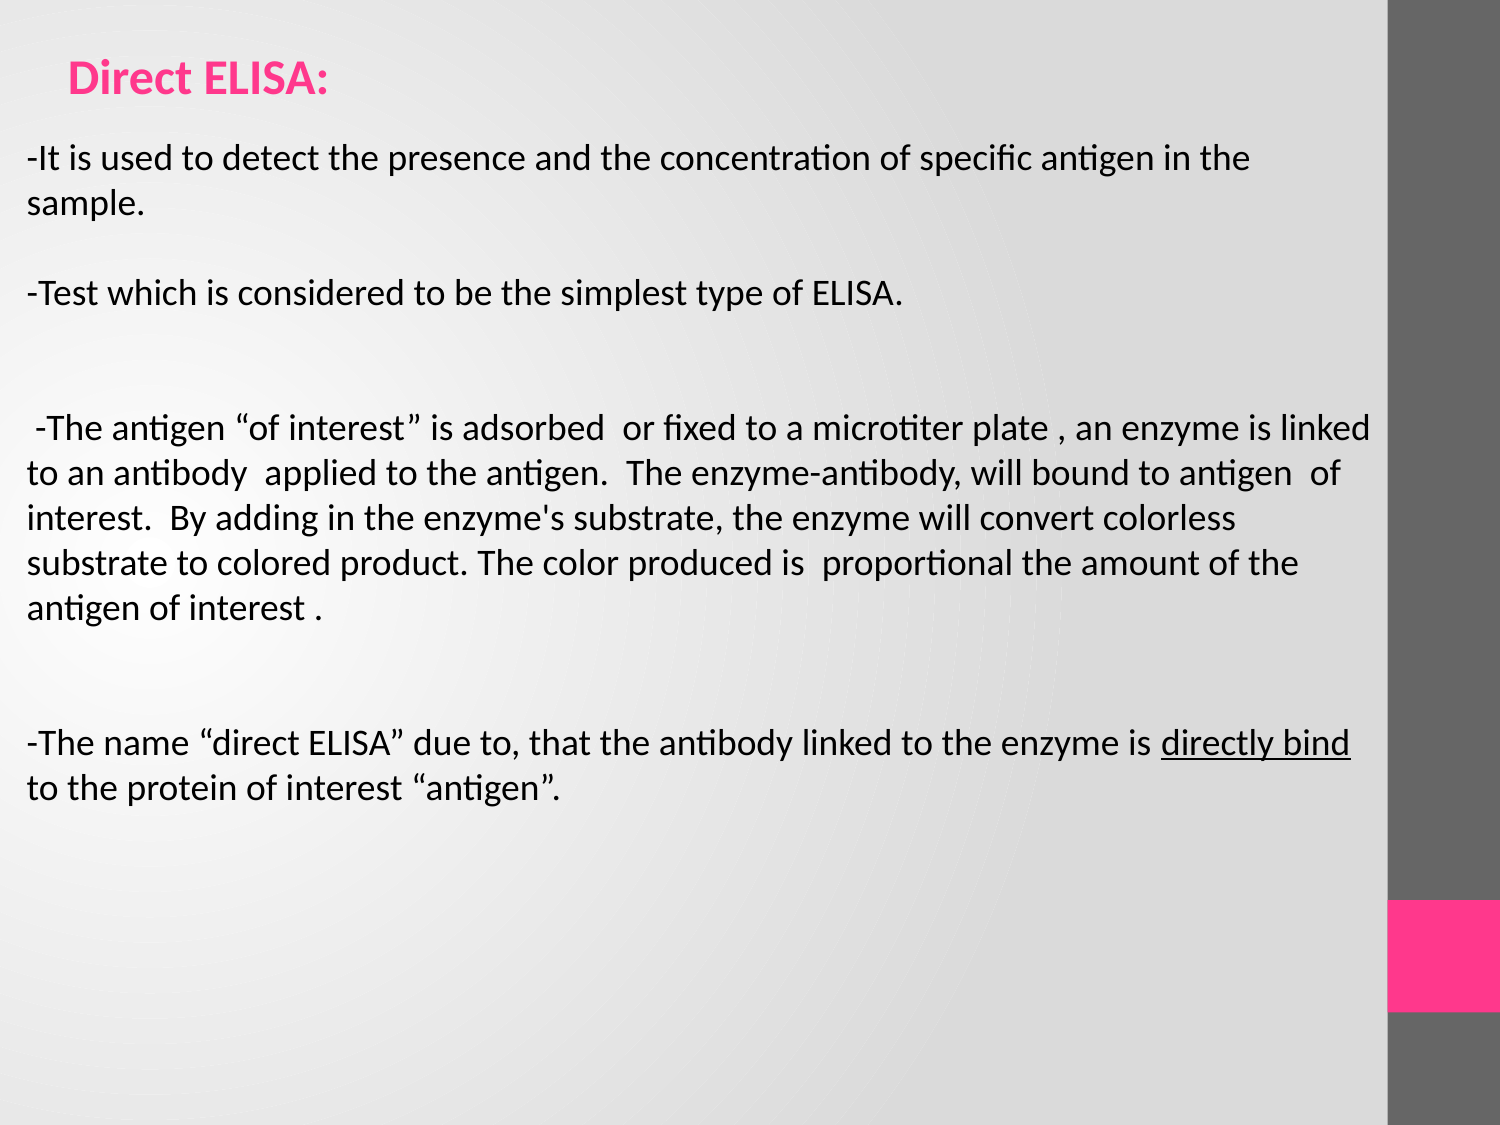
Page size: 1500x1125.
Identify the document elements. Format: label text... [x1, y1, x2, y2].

text_box -It is used to detect the presence and the concentration of specific antigen in the sample. -Test which is considered to be the simplest type of ELISA. -The antigen “of interest” is adsorbed or fixed to a microtiter plate , an enzyme is linked to an antibody applied to the antigen. The enzyme-antibody, will bound to antigen of interest. By adding in the enzyme's substrate, the enzyme will convert colorless substrate to colored product. The color produced is proportional the amount of the antigen of interest . -The name “direct ELISA” due to, that the antibody linked to the enzyme is directly bind to the protein of interest “antigen”. [11, 125, 1388, 861]
text_box Direct ELISA: [53, 37, 1306, 125]
